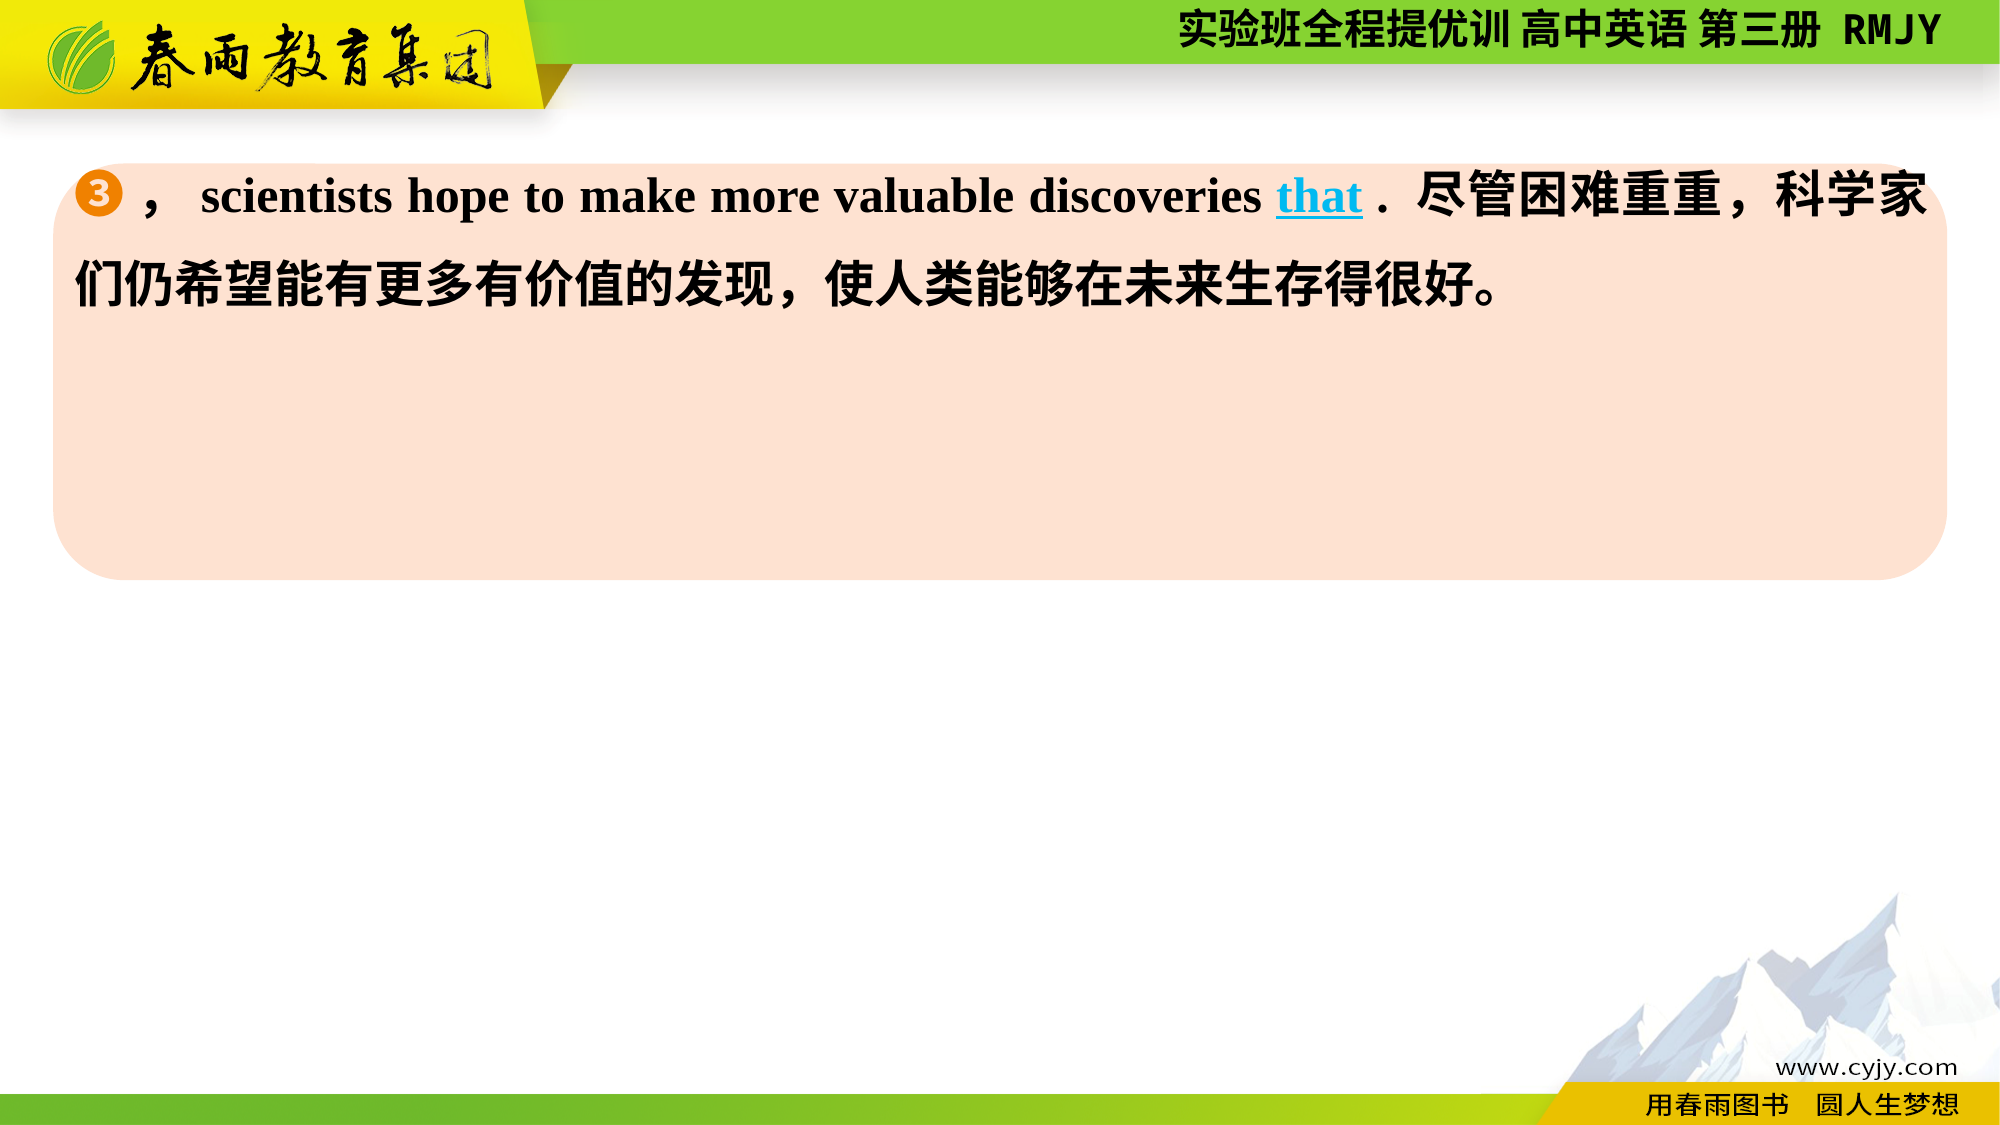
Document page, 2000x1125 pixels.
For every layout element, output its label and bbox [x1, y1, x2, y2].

text_box [54, 165, 1946, 579]
picture [0, 0, 2000, 1125]
